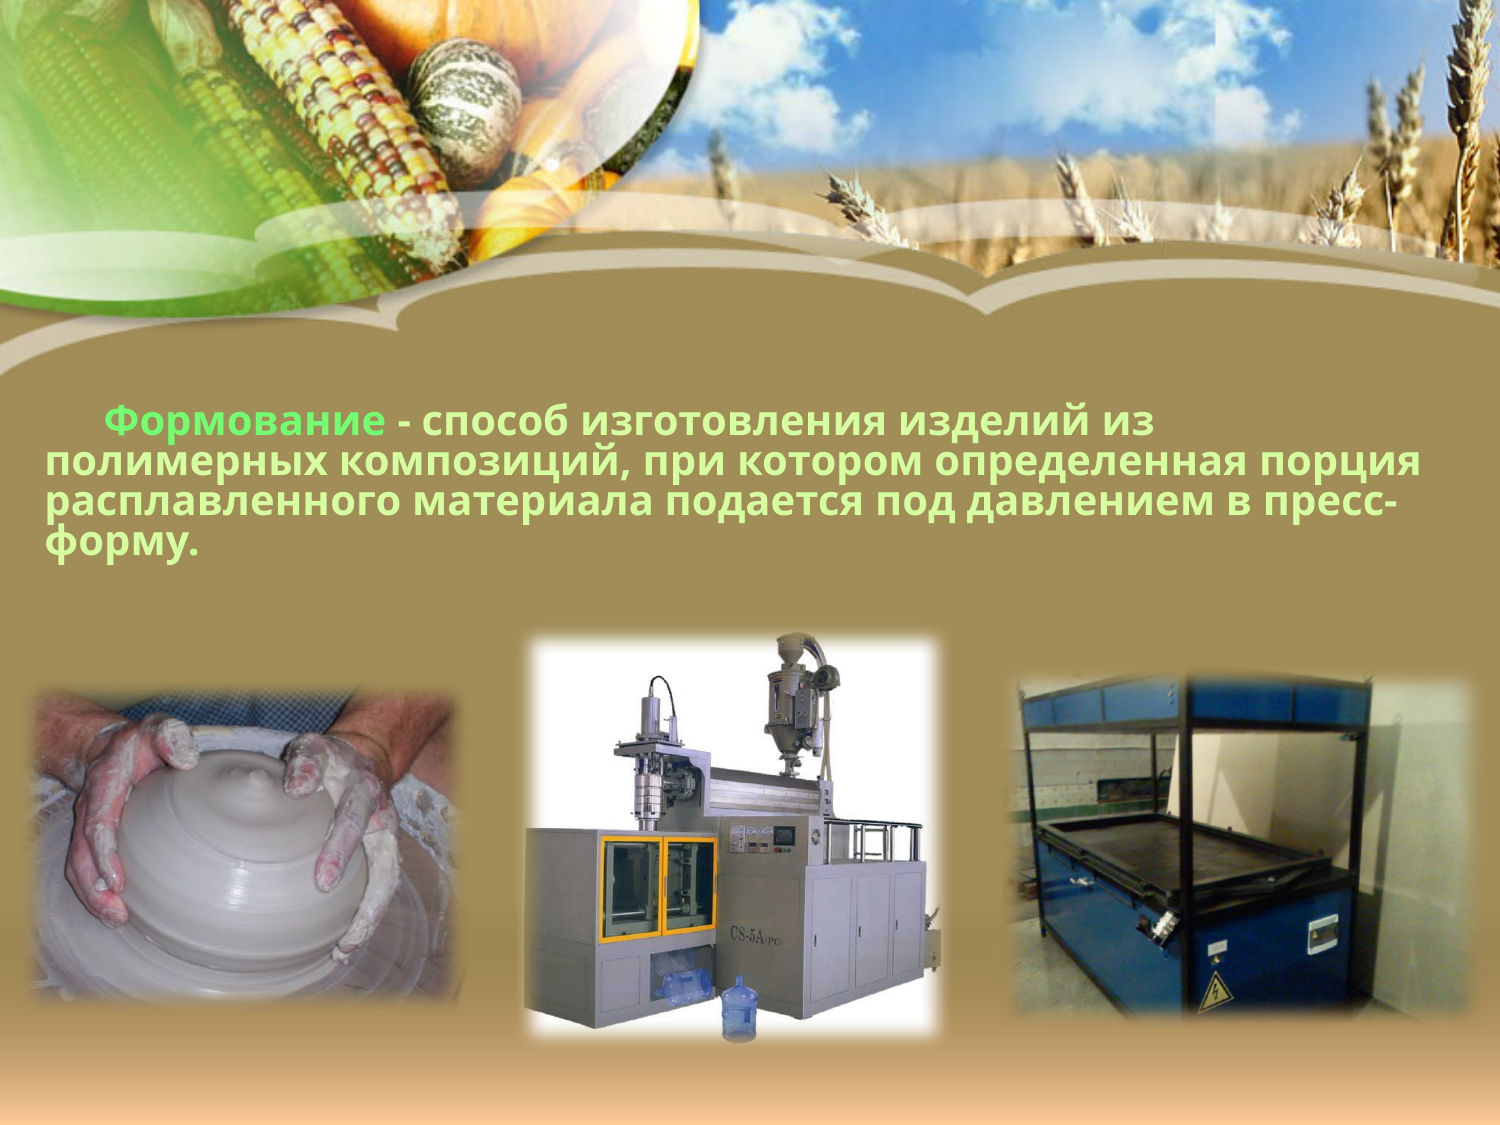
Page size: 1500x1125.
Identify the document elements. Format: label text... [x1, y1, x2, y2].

list Формование - способ изготовления изделий из полимерных композиций, при котором определенная порция расплавленного материала подается под давлением в пресс- форму. [29, 338, 1447, 1094]
picture [0, 0, 1500, 1031]
picture [513, 621, 954, 1053]
